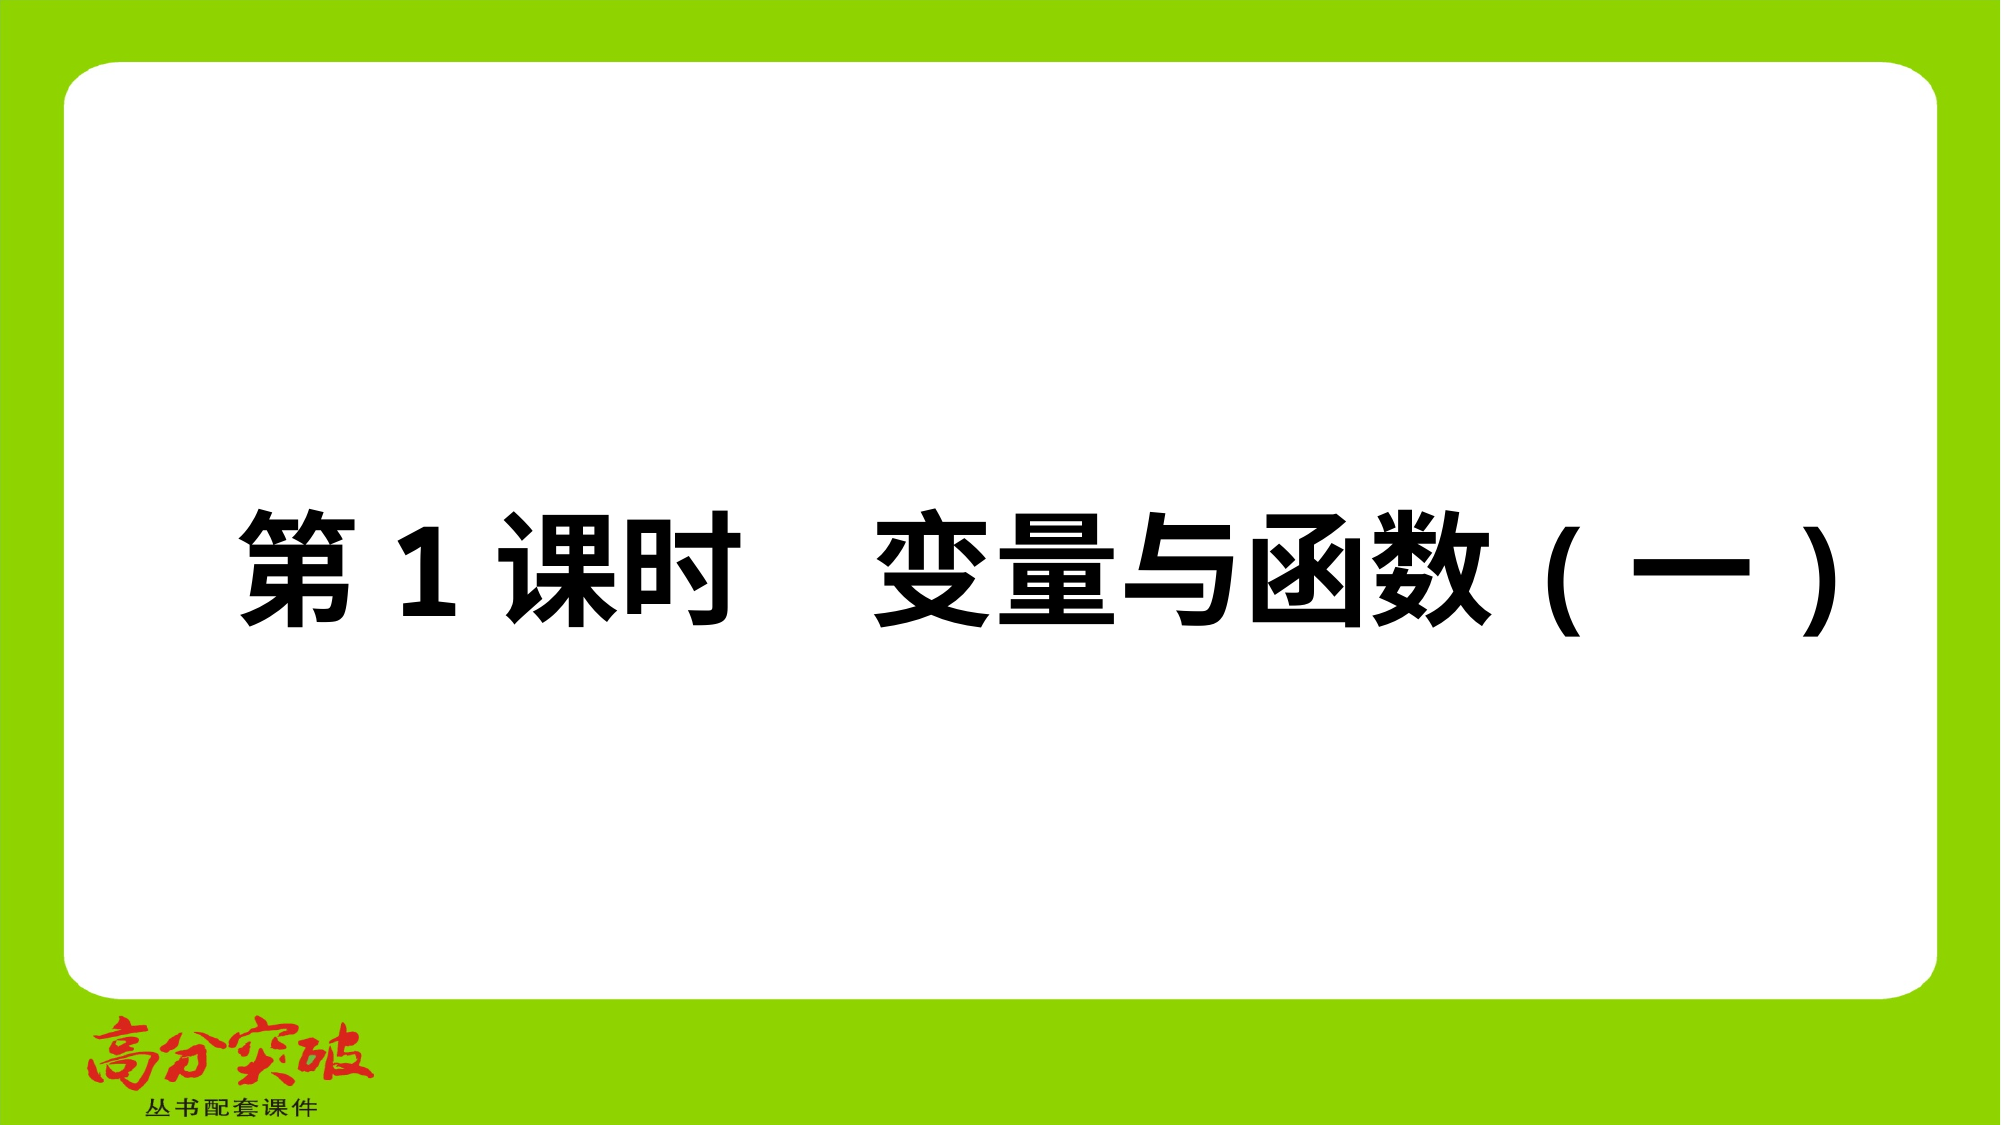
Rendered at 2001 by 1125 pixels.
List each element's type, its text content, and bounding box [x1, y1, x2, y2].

text_box 第1课时 变量与函数(一) [184, 408, 1910, 649]
picture [0, 0, 2001, 1125]
